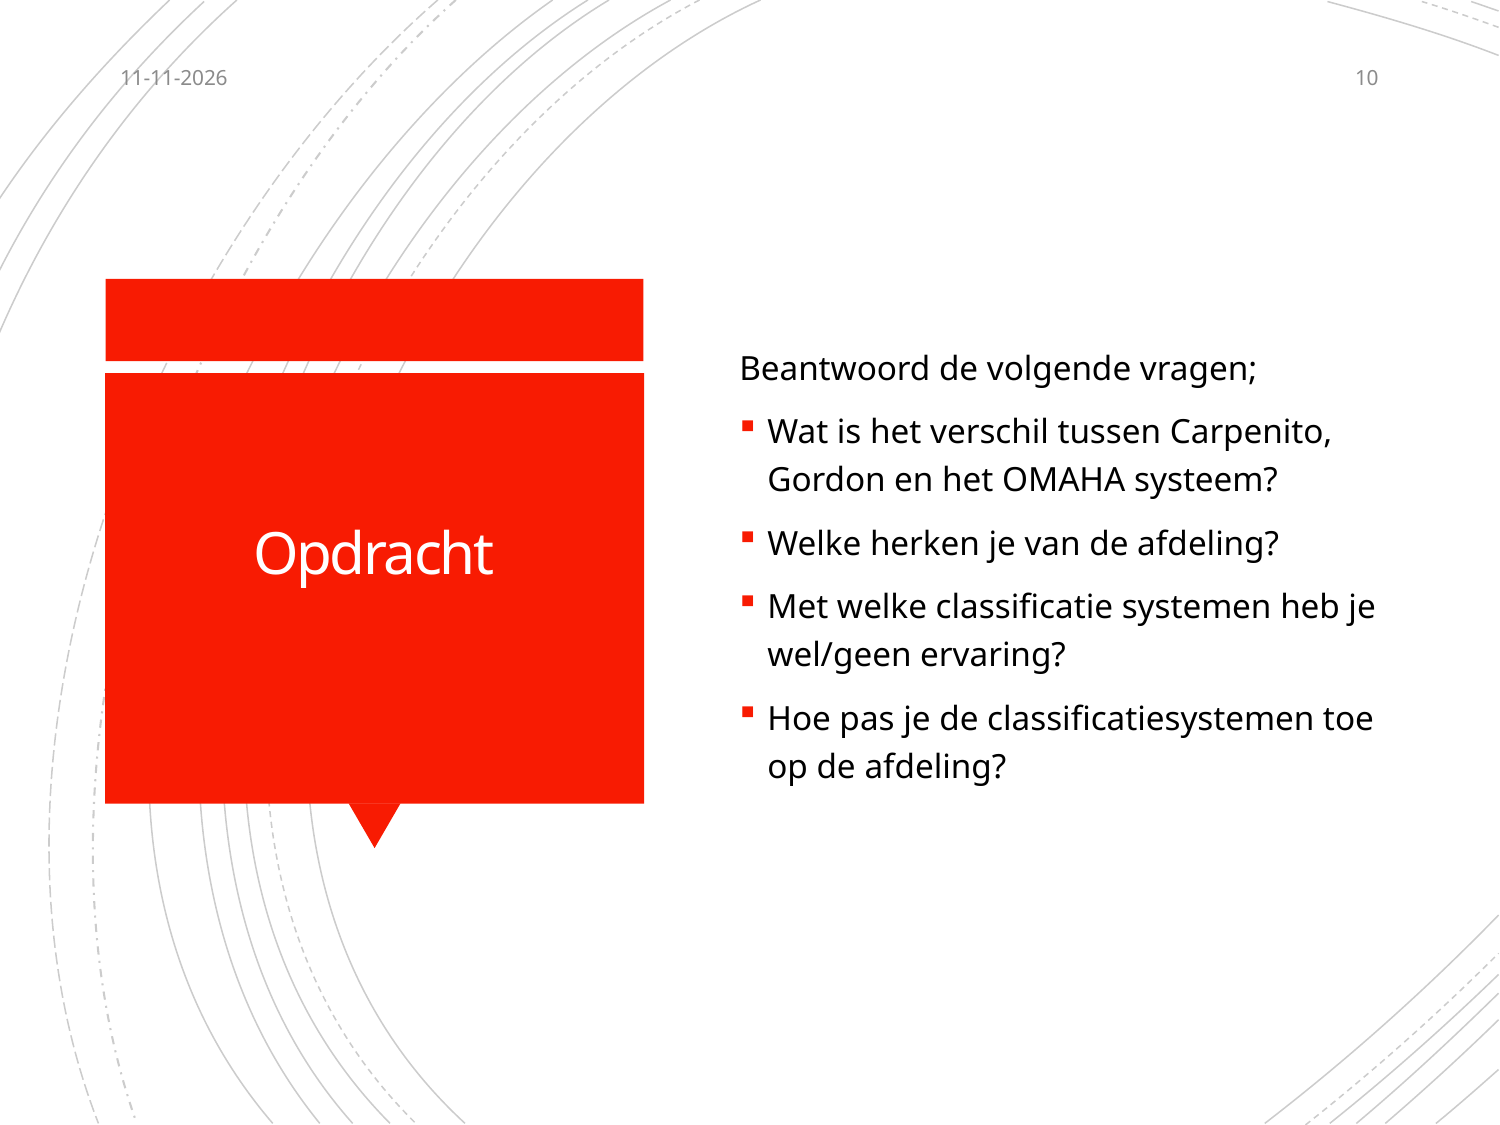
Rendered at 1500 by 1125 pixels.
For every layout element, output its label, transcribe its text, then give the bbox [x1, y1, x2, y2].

title Opdracht [118, 385, 630, 587]
footer [105, 1021, 1394, 1074]
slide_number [105, 52, 555, 105]
slide_number 10 [1281, 52, 1394, 105]
list Beantwoord de volgende vragen; Wat is het verschil tussen Carpenito, Gordon en het OMAHA systeem? Welke herken je van de afdeling? Met welke classificatie systemen heb je wel/geen ervaring? Hoe pas je de classificatiesystemen toe op de afdeling? [724, 131, 1397, 993]
